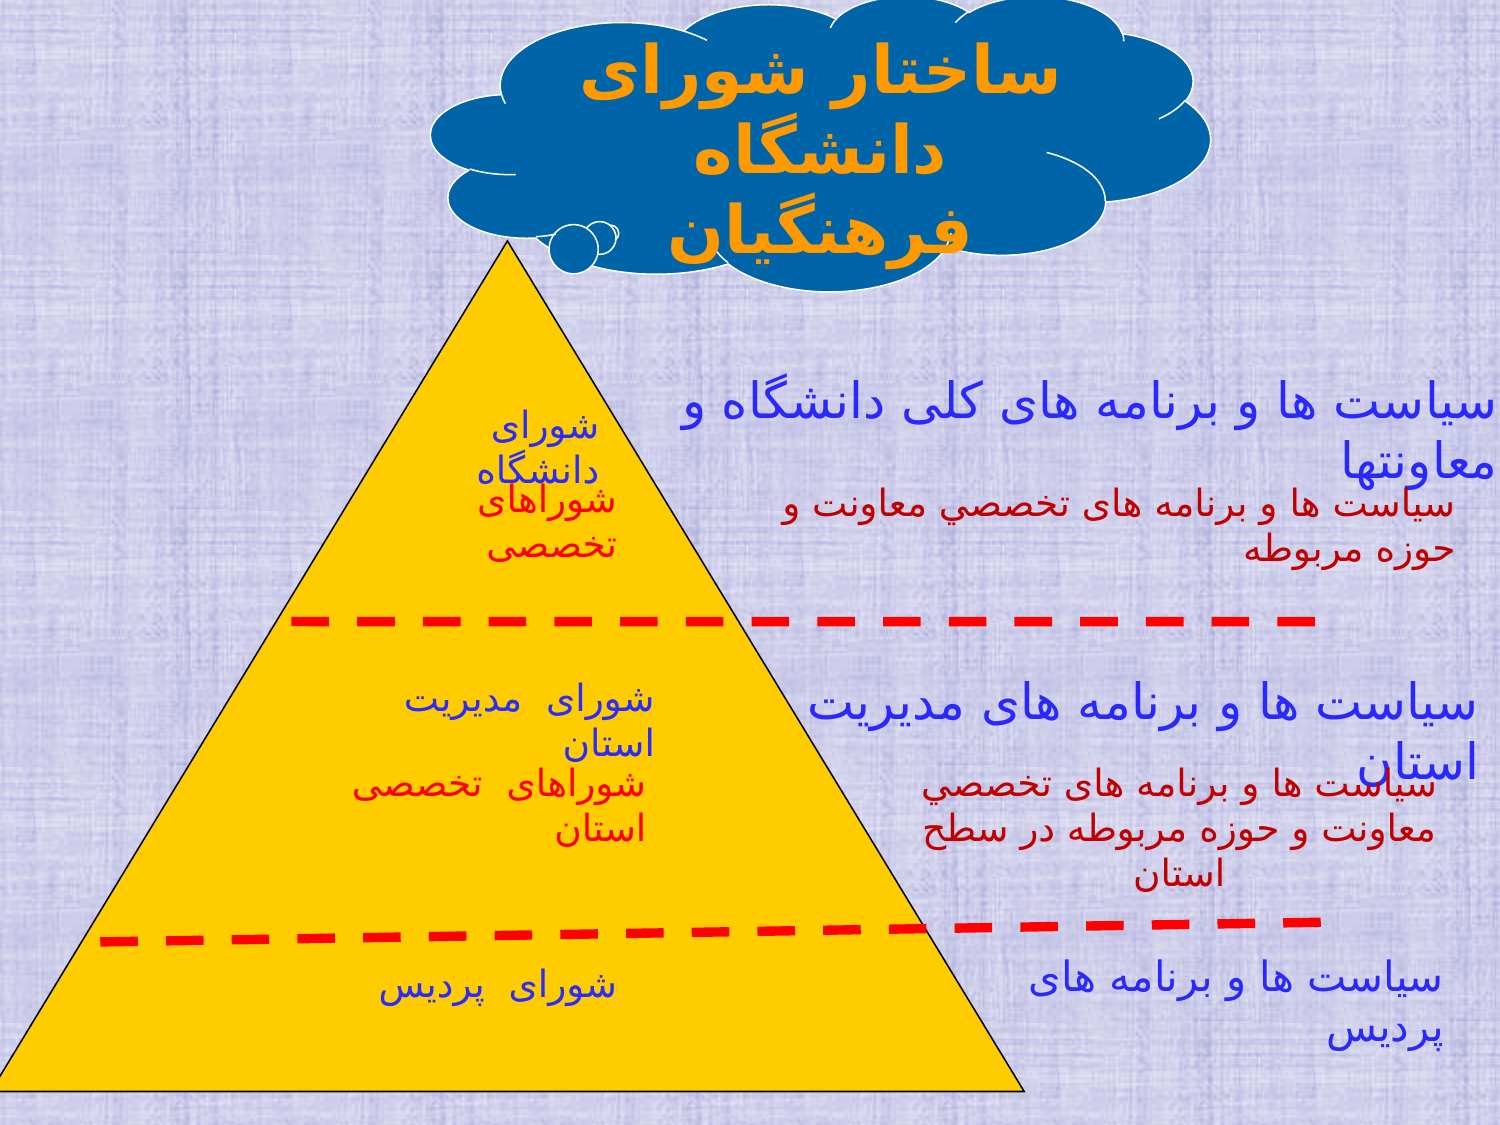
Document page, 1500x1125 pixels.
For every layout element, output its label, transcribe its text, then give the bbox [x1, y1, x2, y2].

text_box شورای دانشگاه [377, 393, 615, 467]
text_box سیاست ها و برنامه های تخصصي معاونت و حوزه مربوطه در سطح استان [879, 751, 1479, 902]
text_box شورای مدیریت استان [291, 666, 670, 771]
text_box [415, 240, 600, 393]
text_box سیاست ها و برنامه های مدیریت استان [761, 662, 1495, 797]
text_box [701, 0, 1211, 221]
text_box [744, 274, 915, 292]
text_box سیاست ها و برنامه های تخصصي معاونت و حوزه مربوطه [702, 471, 1471, 577]
text_box [430, 37, 543, 244]
text_box شوراهای تخصصی استان [283, 751, 662, 857]
text_box سیاست ها و برنامه های پردیس [962, 942, 1459, 1058]
text_box سیاست ها و برنامه های کلی دانشگاه و معاونت‏ها [638, 360, 1500, 496]
text_box ساختار شورای دانشگاه فرهنگیان [543, 19, 1099, 274]
text_box [0, 418, 1025, 1092]
text_box شوراهای تخصصی [312, 467, 632, 572]
text_box شورای پردیس [360, 952, 632, 1012]
